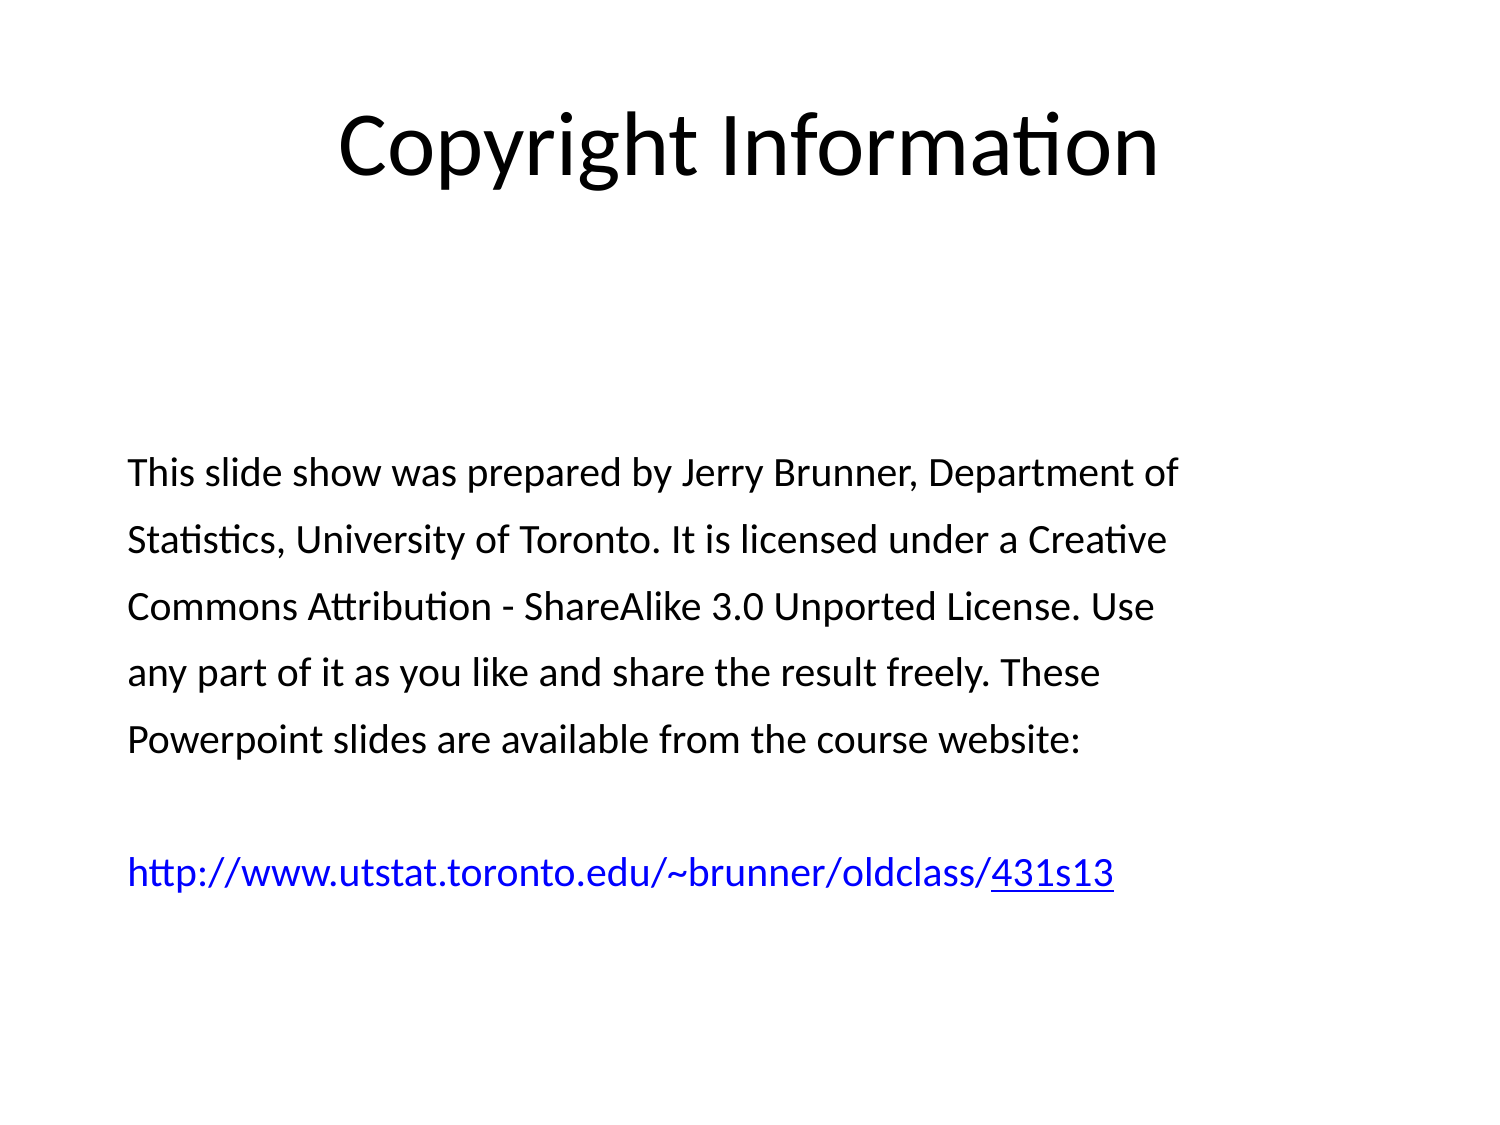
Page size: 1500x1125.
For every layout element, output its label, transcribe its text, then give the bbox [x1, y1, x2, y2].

text_box This slide show was prepared by Jerry Brunner, Department of Statistics, University of Toronto. It is licensed under a Creative Commons Attribution - ShareAlike 3.0 Unported License. Use any part of it as you like and share the result freely. These Powerpoint slides are available from the course website: http://www.utstat.toronto.edu/~brunner/oldclass/431s13 [112, 437, 1388, 888]
title Copyright Information [75, 45, 1425, 233]
